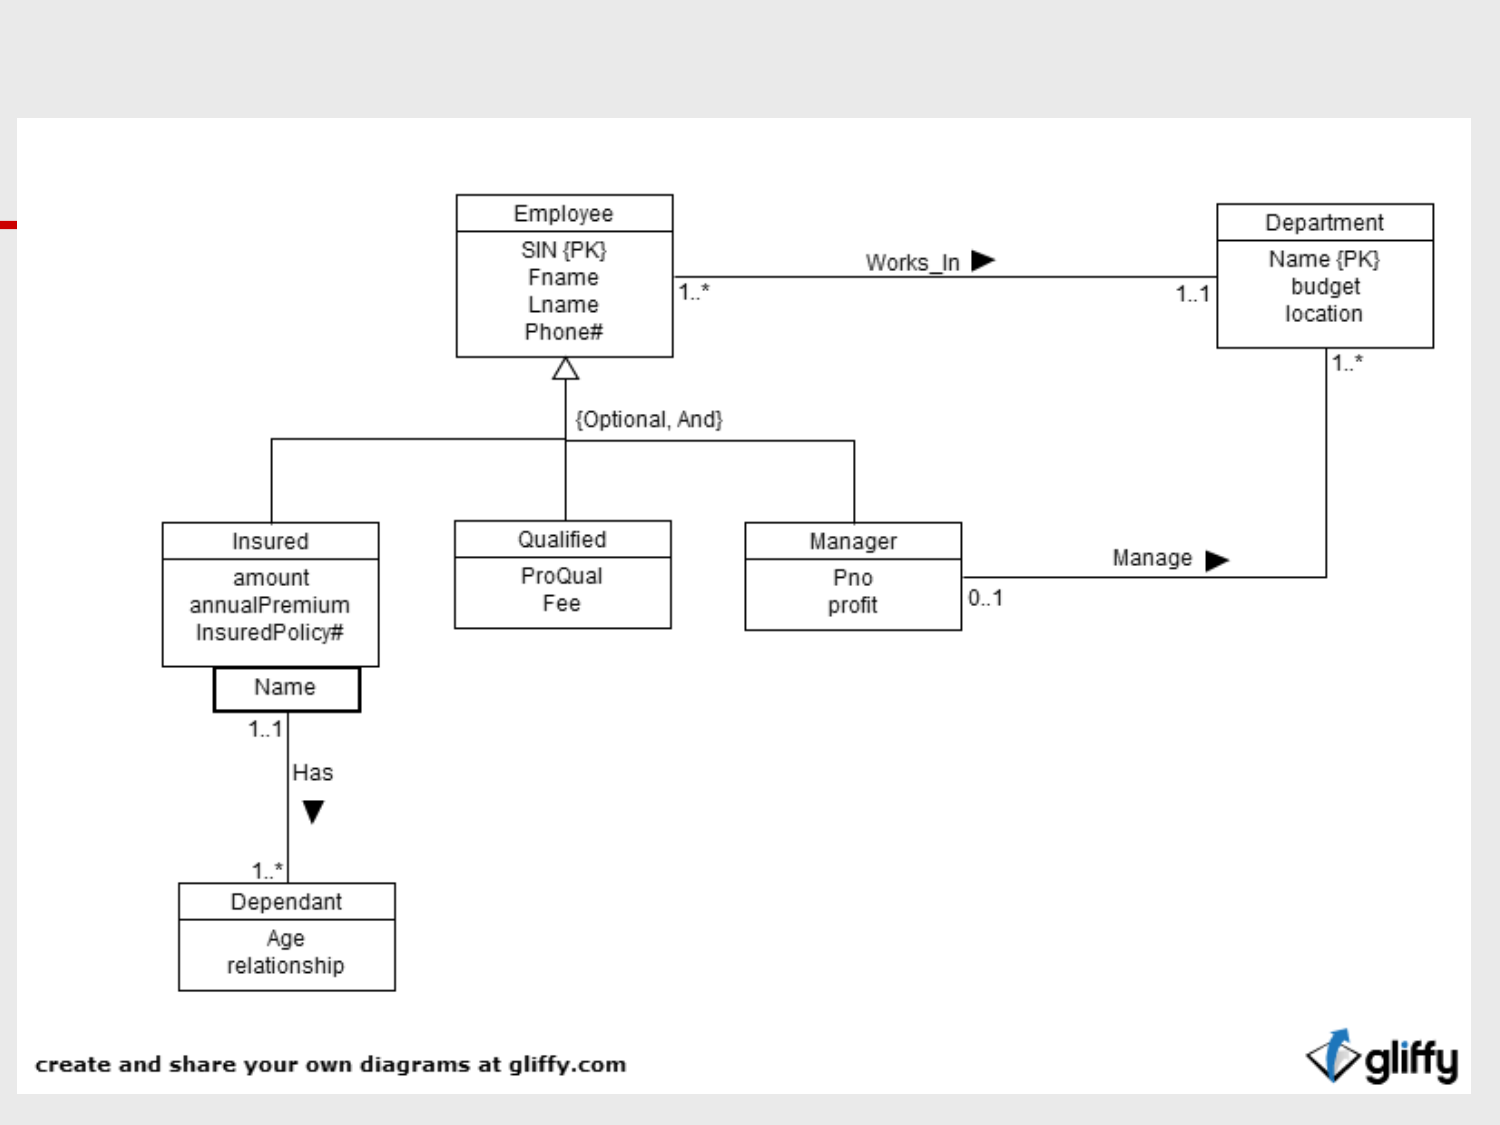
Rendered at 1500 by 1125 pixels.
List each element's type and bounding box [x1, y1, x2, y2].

picture [17, 118, 1471, 1095]
